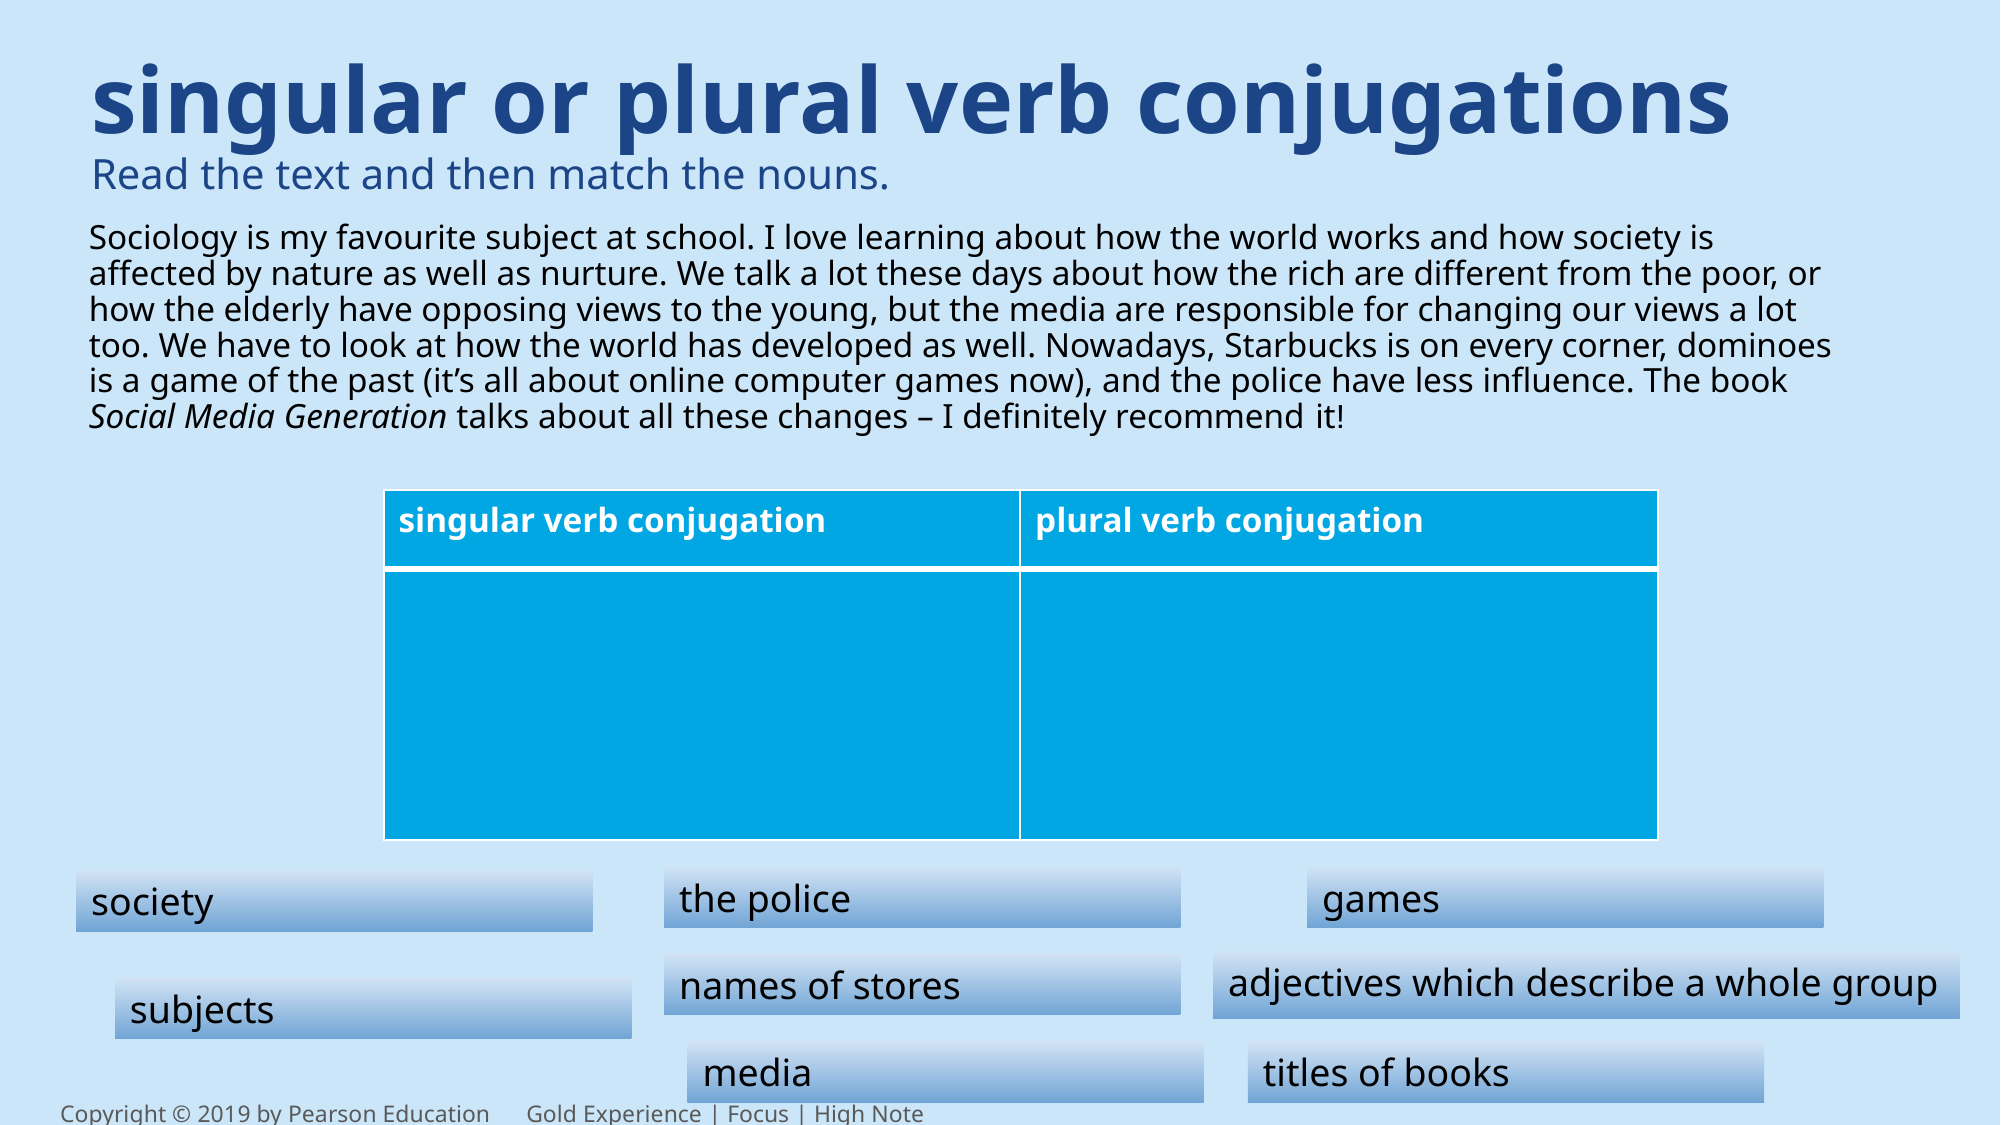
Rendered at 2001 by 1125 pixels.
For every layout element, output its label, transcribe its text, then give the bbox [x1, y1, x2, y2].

text_box Read the text and then match the nouns. [76, 146, 1798, 214]
text_box Sociology is my favourite subject at school. I love learning about how the world works and how society is affected by nature as well as nurture. We talk a lot these days about how the rich are different from the poor, or how the elderly have opposing views to the young, but the media are responsible for changing our views a lot too. We have to look at how the world has developed as well. Nowadays, Starbucks is on every corner, dominoes is a game of the past (it’s all about online computer games now), and the police have less influence. The book Social Media Generation talks about all these changes – I definitely recommend it! [73, 213, 1863, 490]
text_box the police [664, 867, 1181, 928]
table_header plural verb conjugation [1021, 491, 1657, 566]
text_box singular or plural verb conjugations [76, 46, 1826, 183]
text_box adjectives which describe a whole group [1213, 951, 1960, 1019]
footer Copyright © 2019 by Pearson Education Gold Experience | Focus | High Note [45, 1082, 1084, 1125]
text_box subjects [115, 978, 632, 1039]
table_cell [1021, 572, 1657, 839]
table_header singular verb conjugation [385, 491, 1019, 566]
text_box titles of books [1247, 1041, 1765, 1103]
text_box media [687, 1041, 1204, 1103]
table_cell [385, 572, 1019, 839]
text_box names of stores [664, 954, 1181, 1015]
text_box games [1307, 867, 1824, 928]
text_box society [76, 870, 593, 932]
